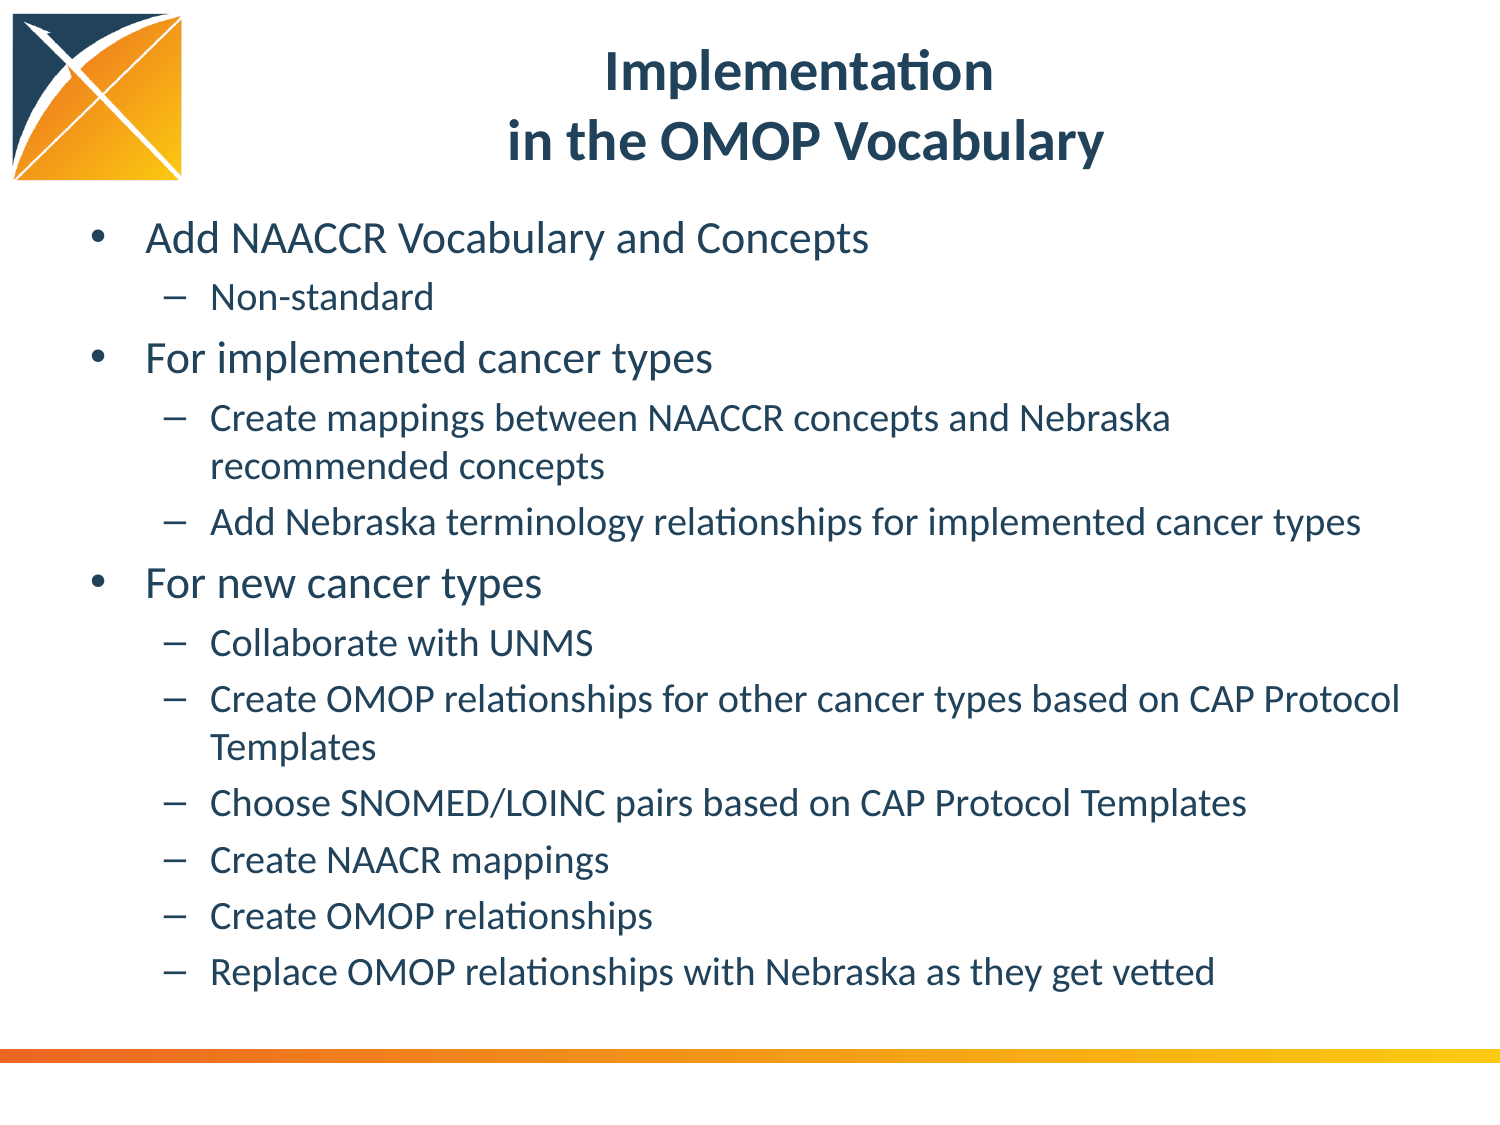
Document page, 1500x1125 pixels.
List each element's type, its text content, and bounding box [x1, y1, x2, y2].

picture [0, 0, 206, 200]
title Implementation in the OMOP Vocabulary [187, 24, 1425, 200]
list Add NAACCR Vocabulary and Concepts Non-standard For implemented cancer types Create mappings between NAACCR concepts and Nebraska recommended concepts Add Nebraska terminology relationships for implemented cancer types For new cancer types Collaborate with UNMS Create OMOP relationships for other cancer types based on CAP Protocol Templates Choose SNOMED/LOINC pairs based on CAP Protocol Templates Create NAACR mappings Create OMOP relationships Replace OMOP relationships with Nebraska as they get vetted [75, 200, 1425, 1005]
